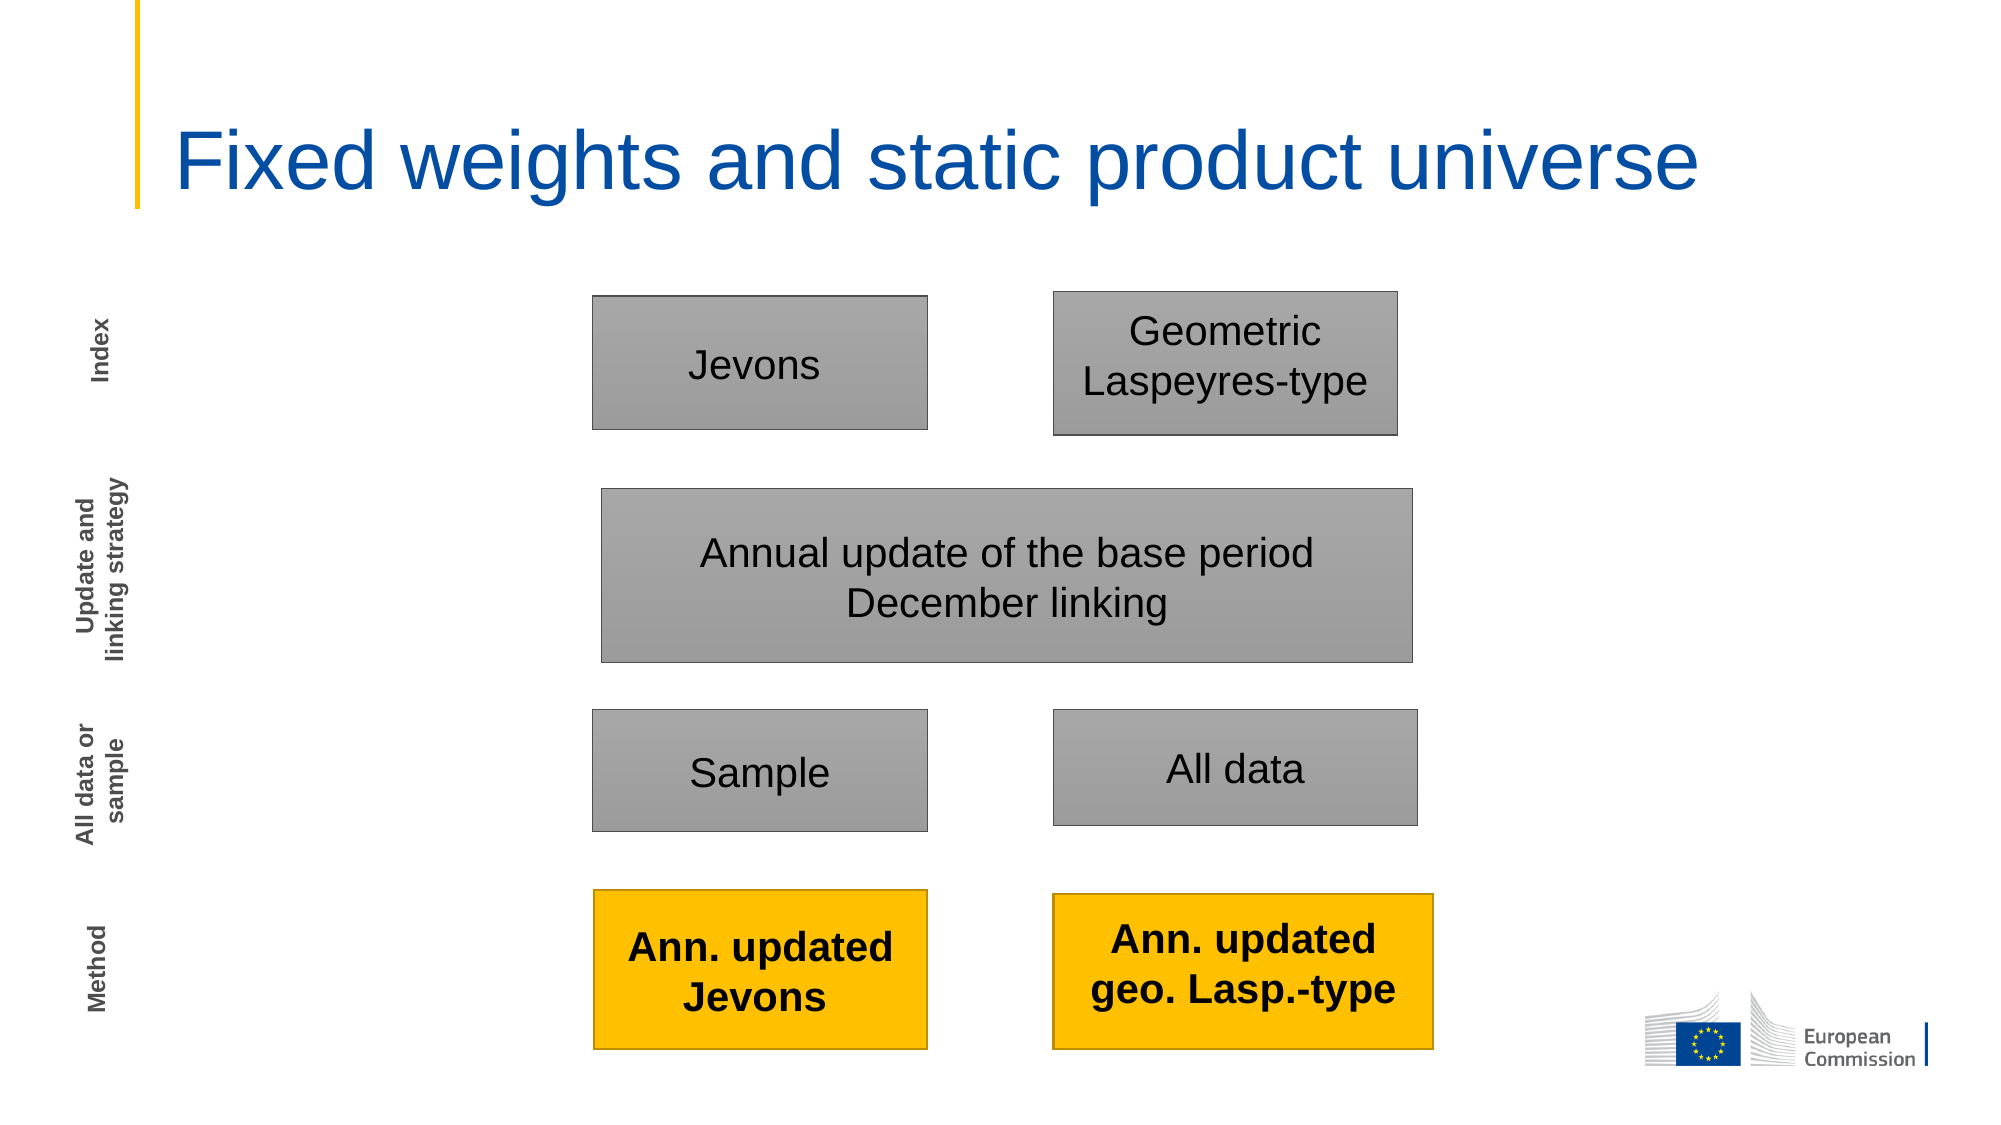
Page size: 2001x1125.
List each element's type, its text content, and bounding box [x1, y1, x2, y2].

title Fixed weights and static product universe [159, 79, 1885, 208]
text_box Ann. updated geo. Lasp.-type [1052, 893, 1434, 1050]
text_box All data or sample [60, 701, 136, 861]
text_box Sample [592, 709, 928, 832]
picture [1645, 991, 1928, 1066]
text_box All data [1053, 709, 1418, 826]
text_box Ann. updated Jevons [593, 889, 928, 1050]
text_box Jevons [592, 295, 928, 430]
text_box Annual update of the base period December linking [601, 488, 1413, 663]
text_box Index [76, 296, 121, 399]
text_box Method [72, 908, 148, 1031]
list [136, 226, 1926, 914]
text_box Geometric Laspeyres-type [1053, 291, 1398, 436]
text_box Update and linking strategy [60, 456, 136, 684]
